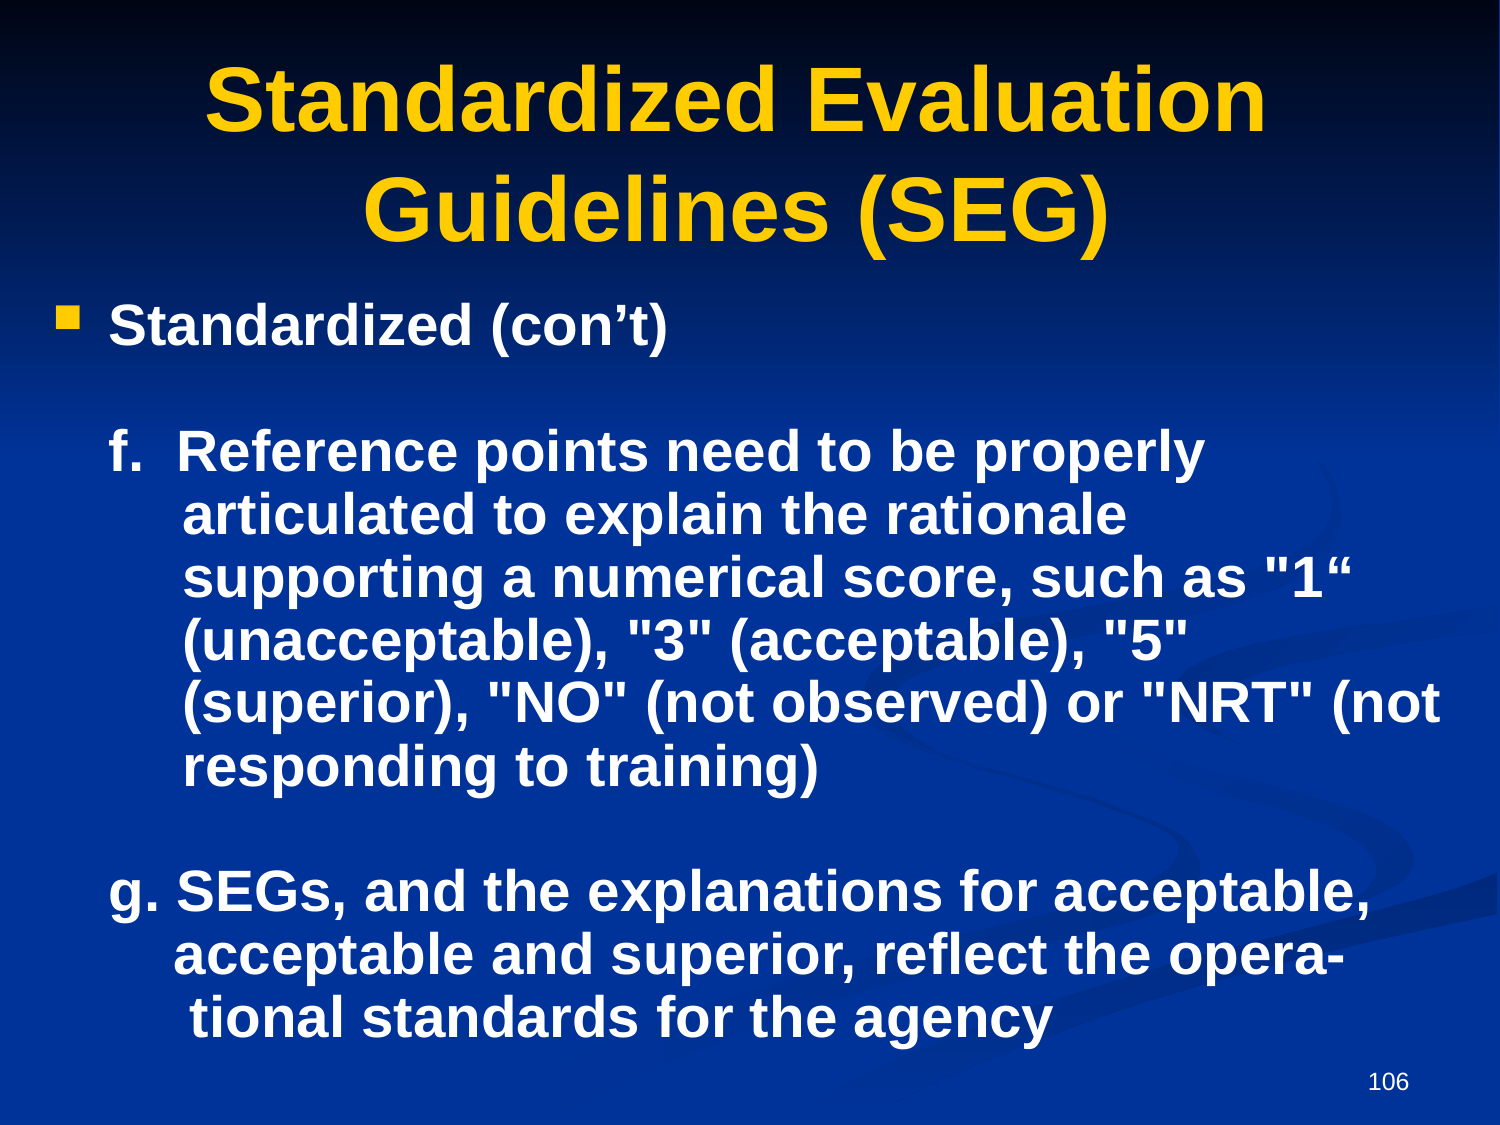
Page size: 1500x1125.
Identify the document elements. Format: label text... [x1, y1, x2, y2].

list Standardized (con’t) f. Reference points need to be properly articulated to explain the rationale supporting a numerical score, such as "1“ (unacceptable), "3" (acceptable), "5" (superior), "NO" (not observed) or "NRT" (not responding to training) g. SEGs, and the explanations for acceptable, acceptable and superior, reflect the opera- tional standards for the agency [37, 287, 1463, 1125]
title Standardized Evaluation Guidelines (SEG) [62, 37, 1413, 263]
